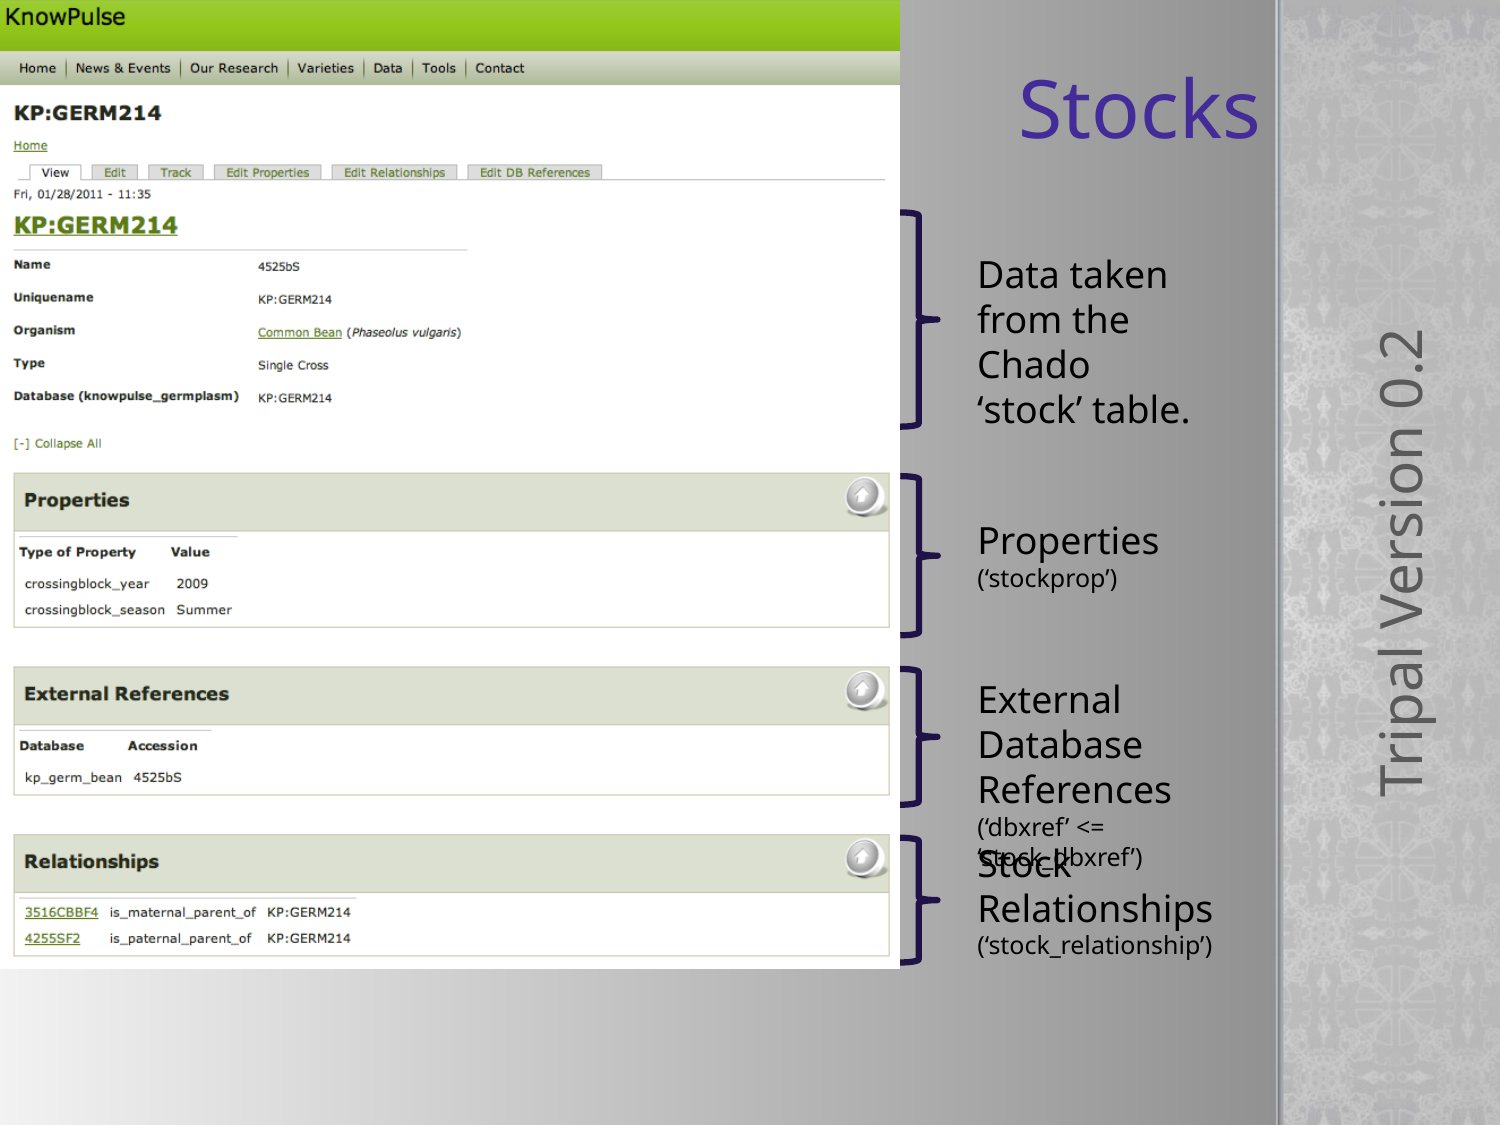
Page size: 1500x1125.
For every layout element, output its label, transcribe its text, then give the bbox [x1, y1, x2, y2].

text_box [904, 211, 939, 428]
text_box Stock Relationships (‘stock_relationship’) [962, 832, 1277, 968]
text_box Properties (‘stockprop’) [962, 510, 1277, 600]
text_box External Database References (‘dbxref’ <= ‘stock_dbxref’) [962, 668, 1277, 832]
picture [1275, 600, 1279, 668]
picture [1275, 0, 1500, 1125]
text_box [904, 836, 939, 964]
text_box Stocks [1003, 12, 1277, 200]
text_box [904, 667, 939, 806]
text_box Data taken from the Chado ‘stock’ table. [962, 244, 1262, 439]
picture [1275, 968, 1280, 1125]
picture [1275, 200, 1279, 510]
text_box [904, 475, 939, 637]
picture [0, 0, 901, 970]
